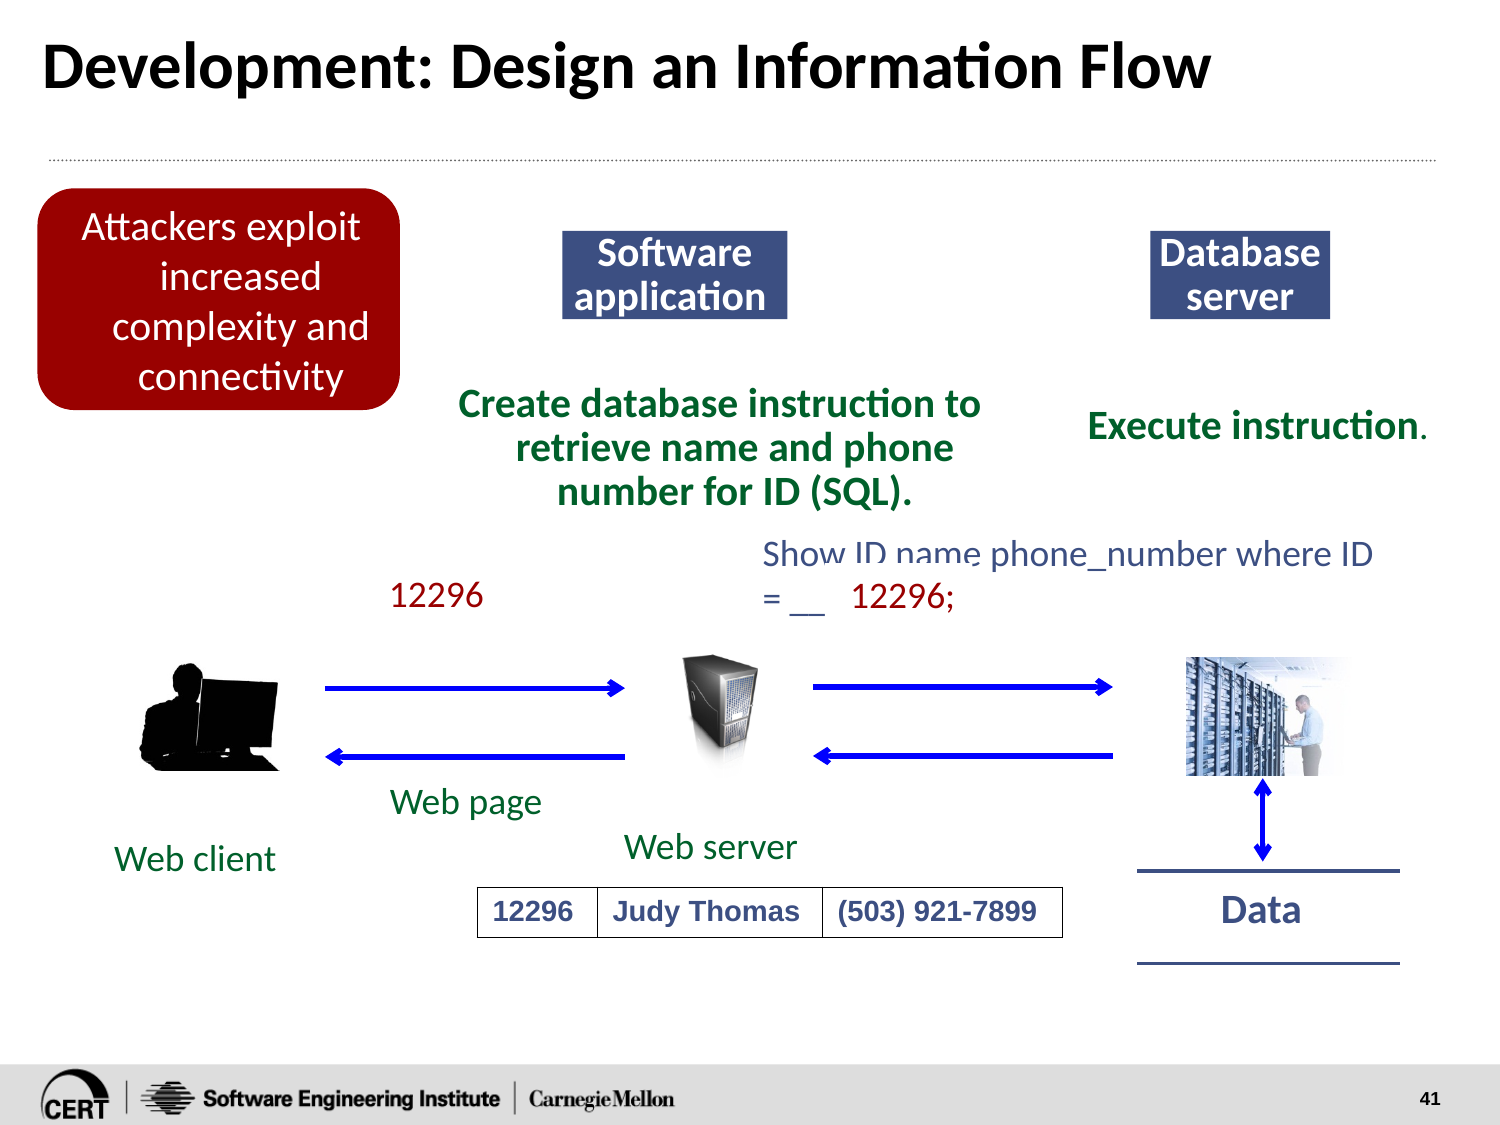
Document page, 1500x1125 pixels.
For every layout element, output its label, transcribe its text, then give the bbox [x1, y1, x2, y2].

text_box Execute instruction. [1087, 397, 1450, 448]
text_box 12296; [824, 563, 973, 668]
table_header Judy Thomas [598, 888, 822, 937]
picture [24, 1065, 688, 1125]
text_box Attackers exploit increased complexity and connectivity [37, 188, 400, 411]
text_box Database server [1150, 230, 1331, 320]
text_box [1136, 778, 1401, 964]
table_header 12296 [478, 888, 597, 937]
text_box Show ID name phone_number where ID = _____ [762, 528, 1375, 620]
title Development: Design an Information Flow [42, 37, 1434, 155]
text_box Create database instruction to retrieve name and phone number for ID (SQL). [425, 375, 1000, 522]
picture [682, 653, 758, 779]
text_box Software application [562, 230, 788, 320]
text_box Web page [375, 769, 594, 830]
text_box Web server [609, 814, 875, 875]
text_box Web client [84, 826, 335, 887]
picture [139, 661, 280, 771]
text_box 12296 [359, 562, 625, 623]
table_header (503) 921-7899 [823, 888, 1062, 937]
picture [1185, 657, 1352, 776]
